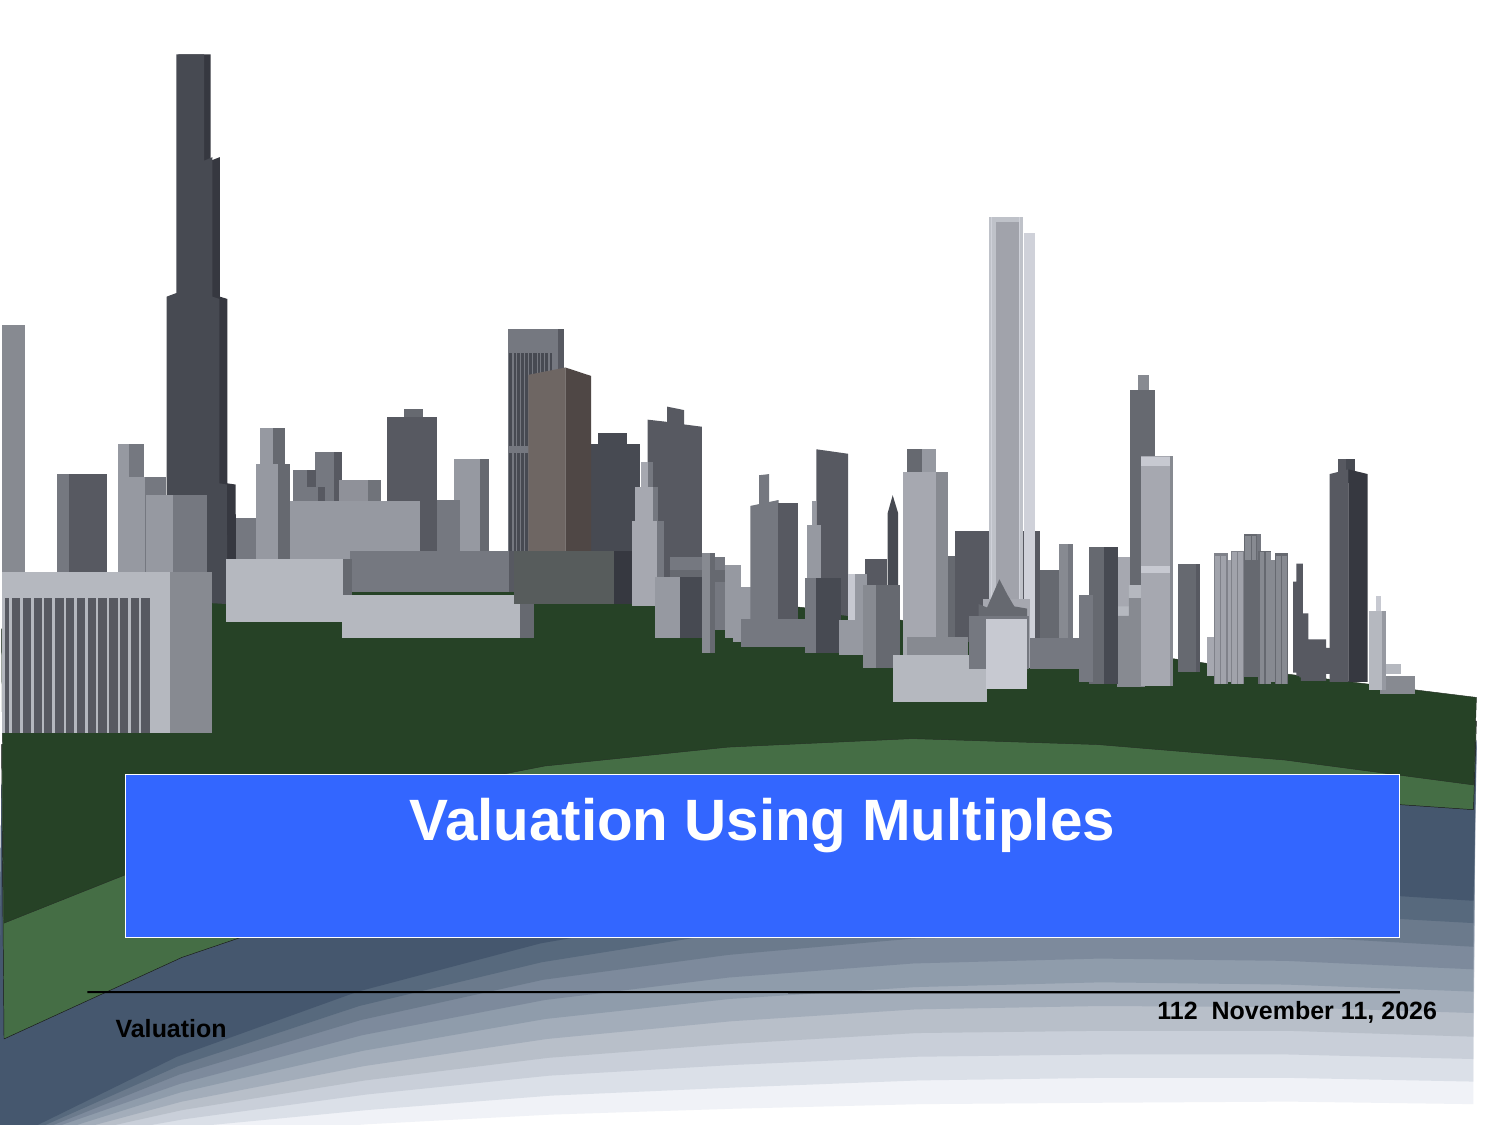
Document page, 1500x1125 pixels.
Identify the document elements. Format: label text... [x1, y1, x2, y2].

title Valuation Using Multiples [125, 774, 1400, 938]
